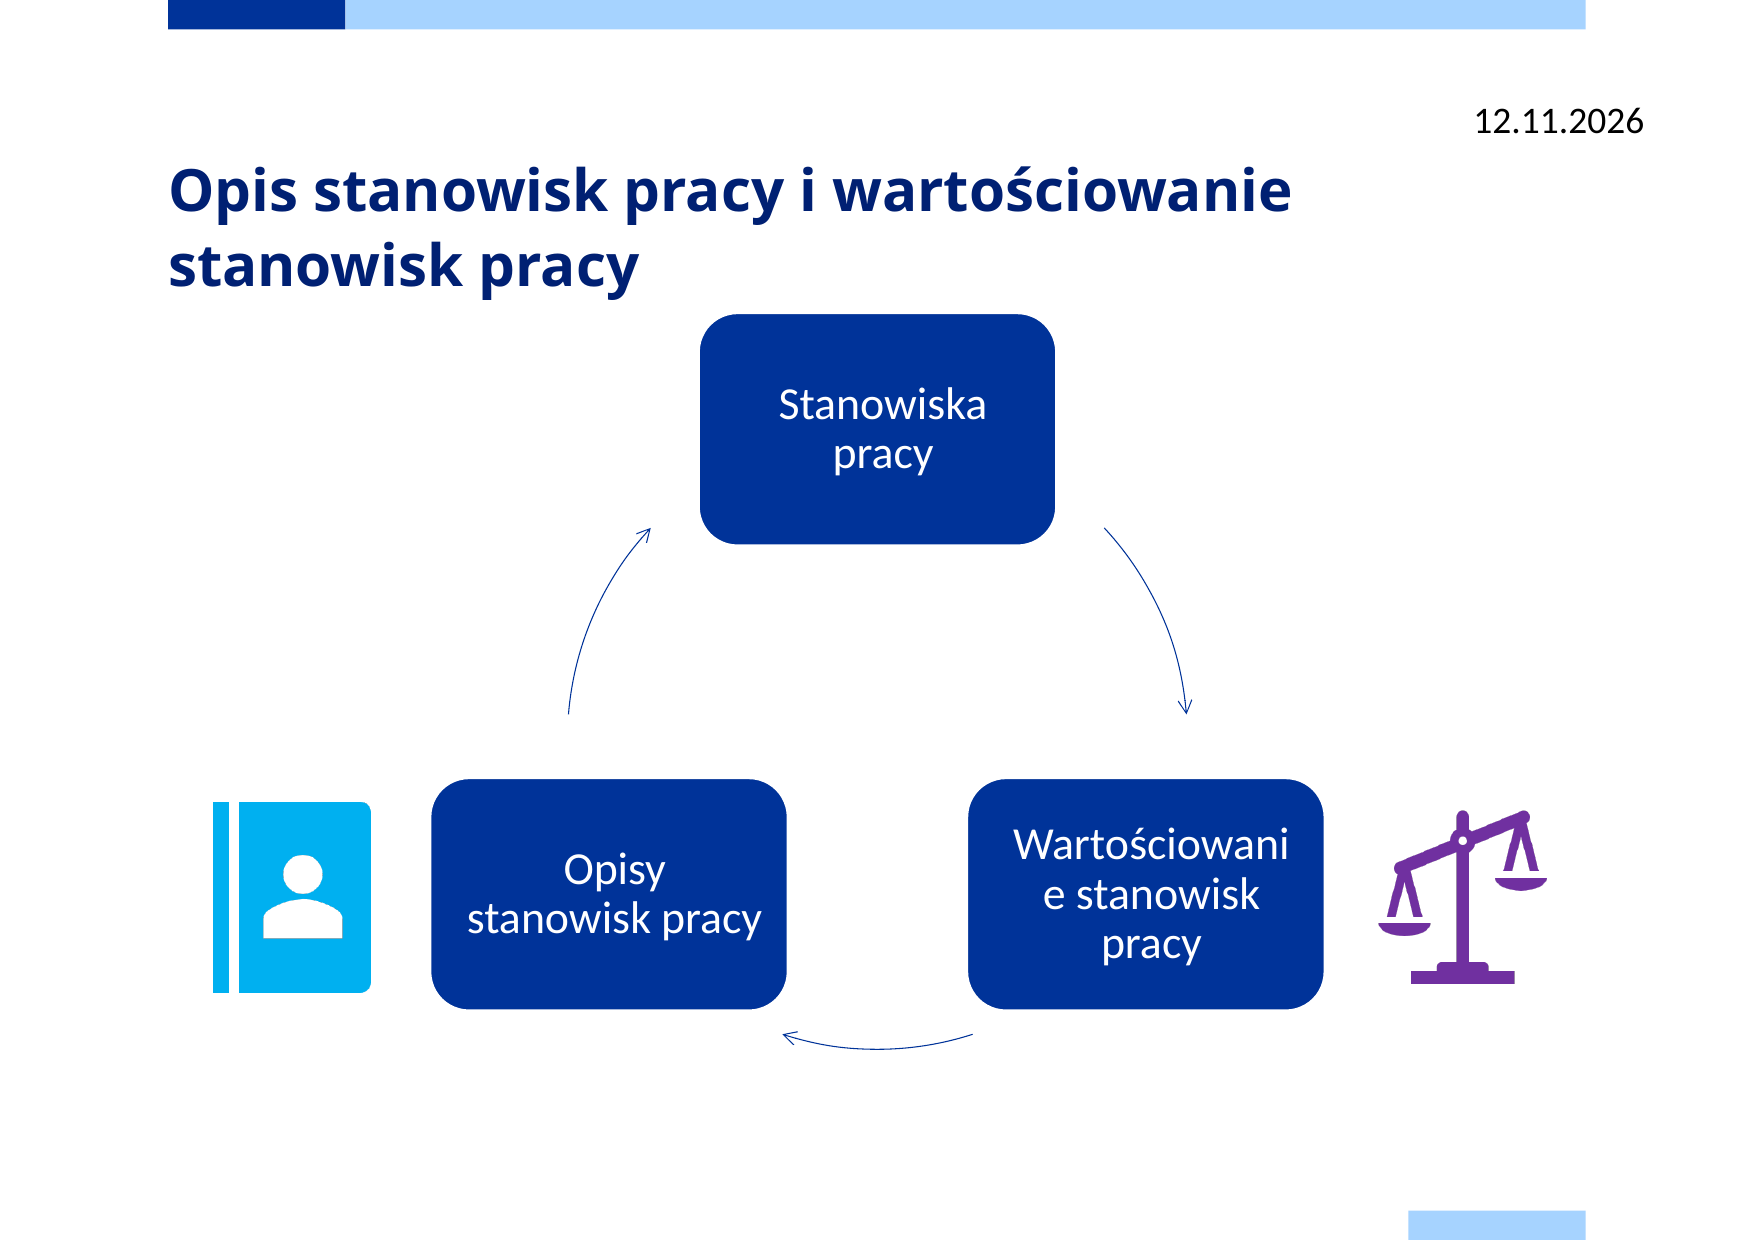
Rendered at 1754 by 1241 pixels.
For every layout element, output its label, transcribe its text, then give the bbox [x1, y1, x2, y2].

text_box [292, 312, 1463, 1093]
picture [1358, 793, 1566, 1001]
title Opis stanowisk pracy i wartościowanie stanowisk pracy [168, 147, 1586, 325]
picture [169, 773, 417, 1021]
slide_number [1458, 88, 1754, 149]
